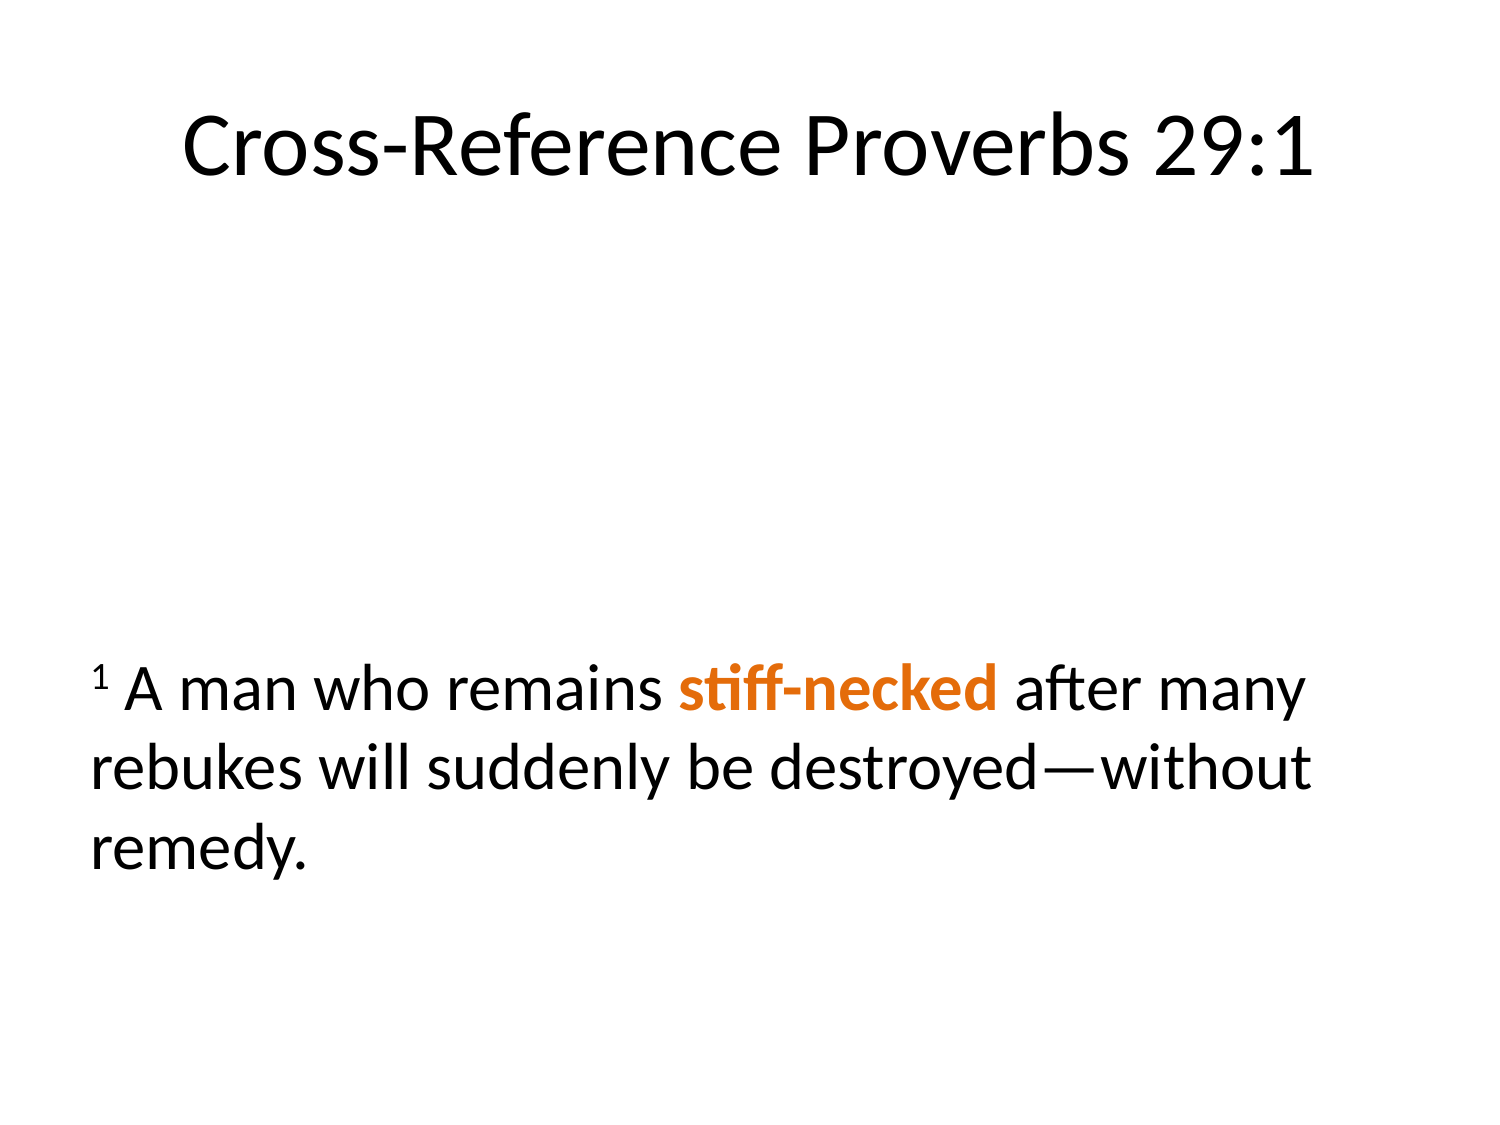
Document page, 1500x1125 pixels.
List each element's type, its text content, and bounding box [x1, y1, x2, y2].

title Cross-Reference Proverbs 29:1 [75, 45, 1425, 233]
list 1 A man who remains stiff-necked after many rebukes will suddenly be destroyed—without remedy. [75, 262, 1425, 1005]
